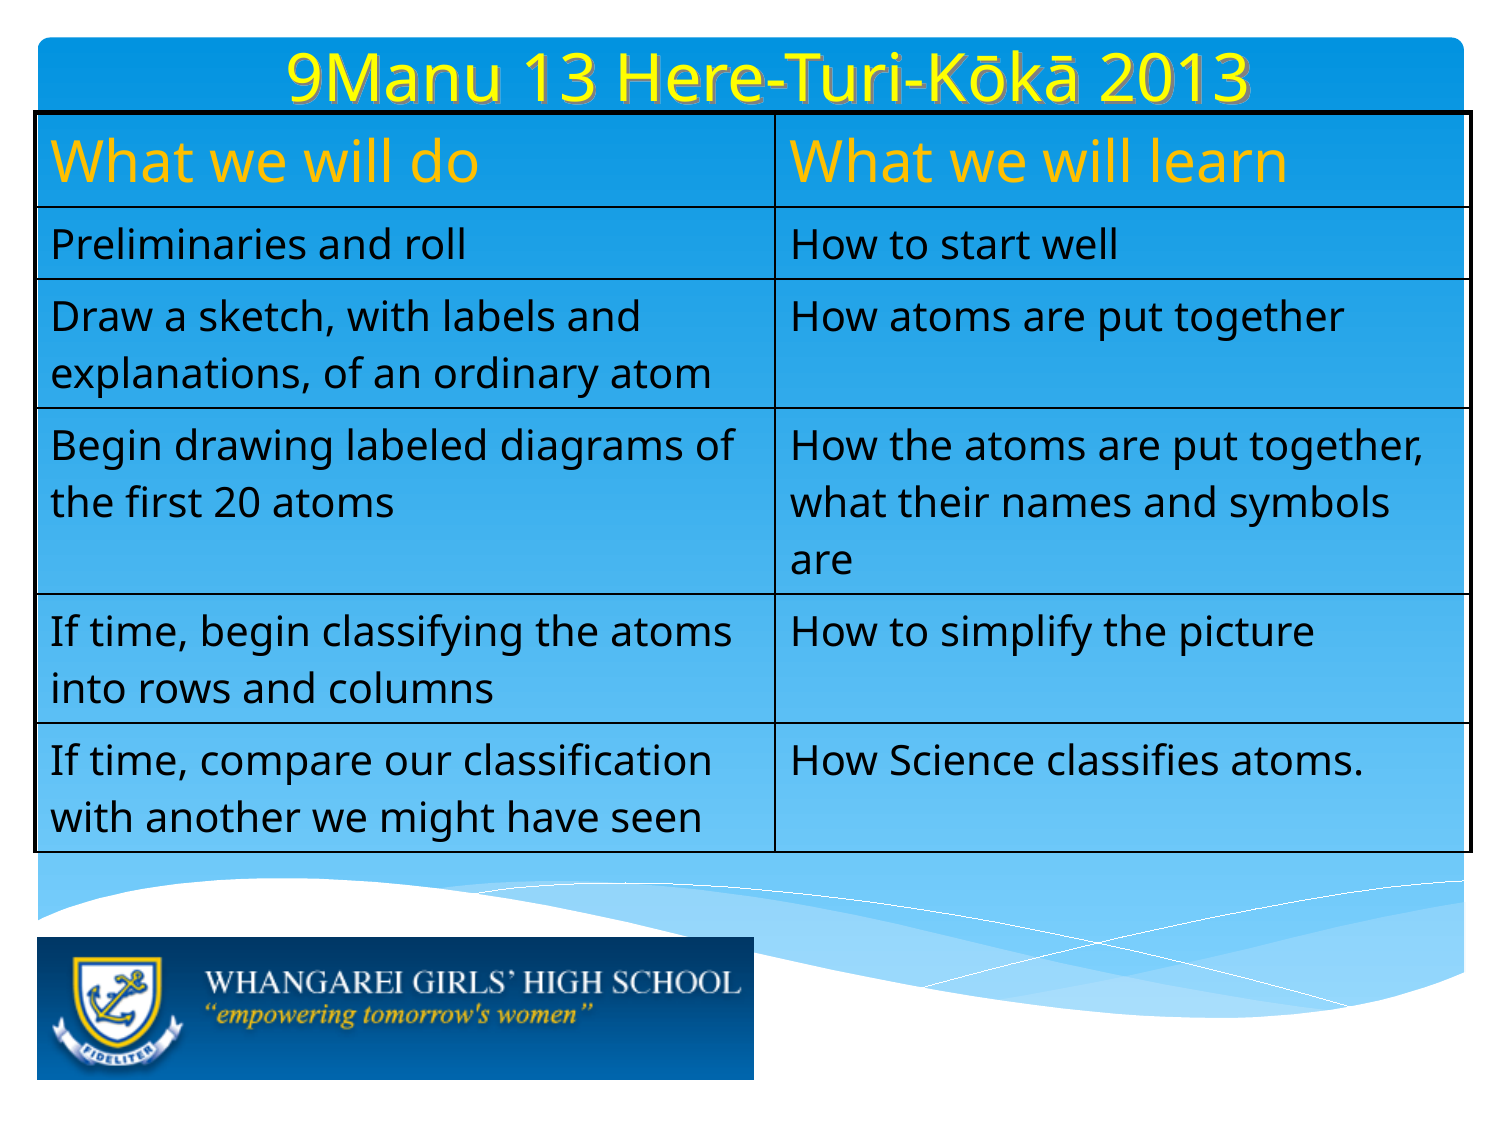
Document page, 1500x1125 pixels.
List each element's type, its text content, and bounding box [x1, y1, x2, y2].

table_cell How the atoms are put together, what their names and symbols are [776, 409, 1469, 593]
table_header What we will do [37, 115, 774, 206]
table_cell If time, compare our classification with another we might have seen [37, 724, 774, 851]
table_cell If time, begin classifying the atoms into rows and columns [37, 595, 774, 722]
text_box 9Manu 13 Here-Turi-Kōkā 2013 [162, 24, 1375, 110]
table_header What we will learn [776, 115, 1469, 206]
table_cell Begin drawing labeled diagrams of the first 20 atoms [37, 409, 774, 593]
table_cell Draw a sketch, with labels and explanations, of an ordinary atom [37, 280, 774, 407]
table_cell How atoms are put together [776, 280, 1469, 407]
table_cell How to simplify the picture [776, 595, 1469, 722]
picture [37, 937, 754, 1080]
table_cell How Science classifies atoms. [776, 724, 1469, 851]
table_cell How to start well [776, 208, 1469, 278]
table_cell Preliminaries and roll [37, 208, 774, 278]
